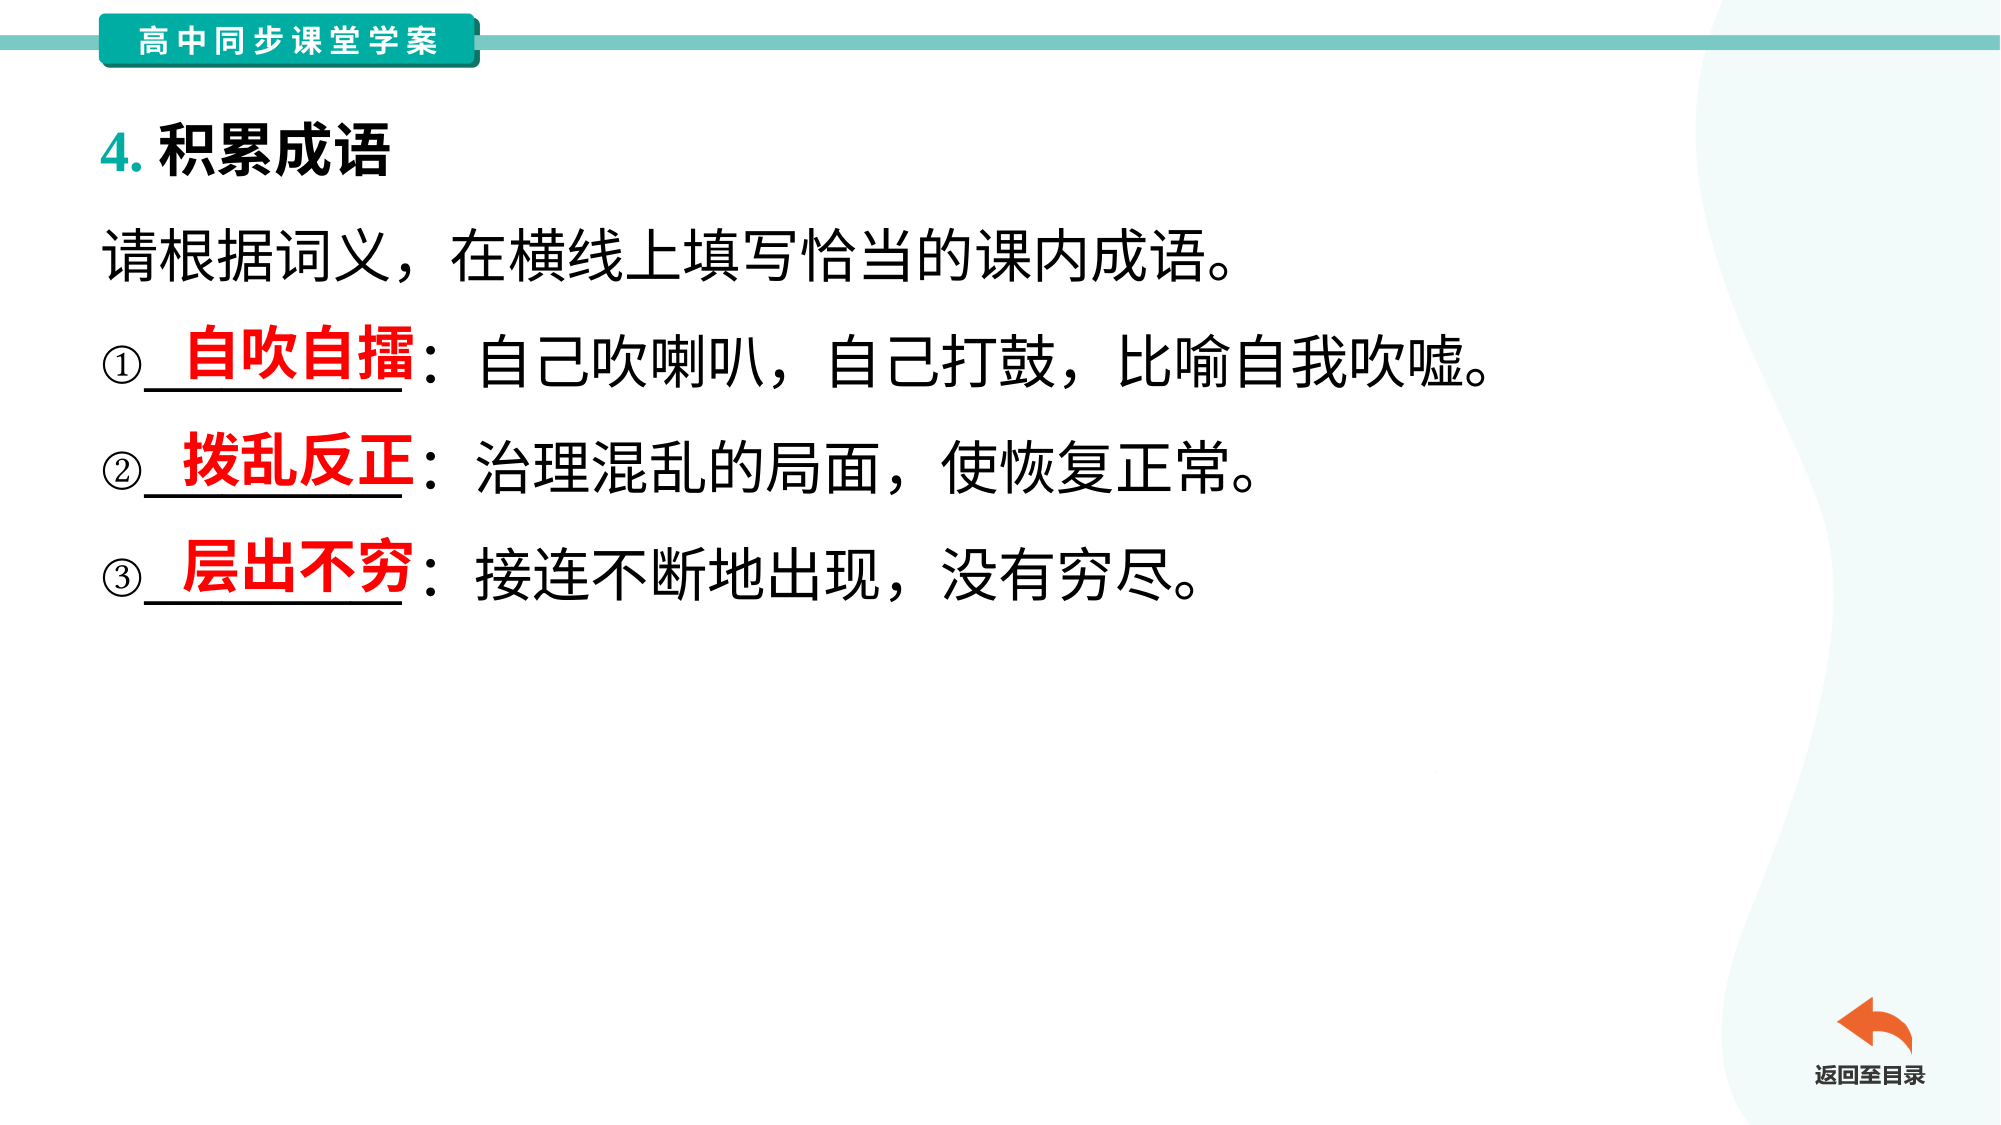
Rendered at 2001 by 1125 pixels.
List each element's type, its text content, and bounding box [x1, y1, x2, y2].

text_box 4.积累成语 请根据词义，在横线上填写恰当的课内成语。 ①__________：自己吹喇叭，自己打鼓，比喻自我吹嘘。 ②__________：治理混乱的局面，使恢复正常。 ③__________：接连不断地出现，没有穷尽。 [100, 76, 1899, 608]
picture [0, 0, 2000, 1125]
text_box 自吹自擂 [160, 284, 438, 387]
text_box 拨乱反正 [160, 390, 438, 493]
text_box 层出不穷 [160, 496, 438, 599]
